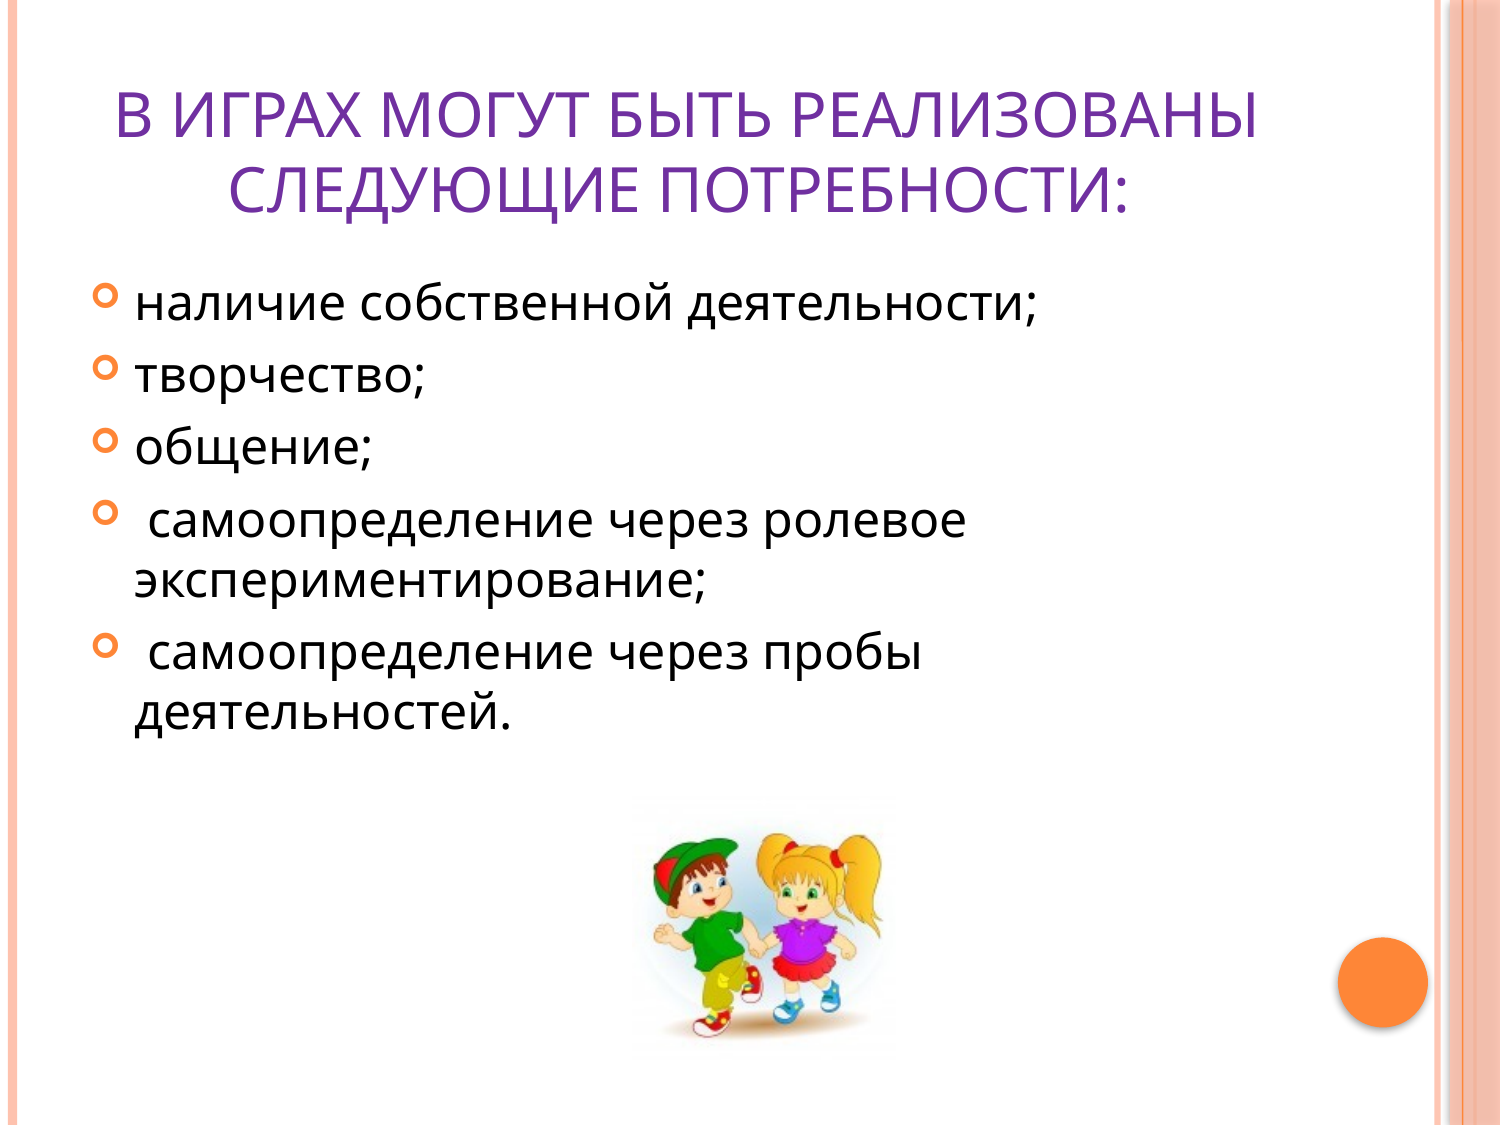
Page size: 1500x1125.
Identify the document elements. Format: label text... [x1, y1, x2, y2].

picture [632, 796, 896, 1060]
list наличие собственной деятельности; творчество; общение; самоопределение через ролевое экспериментирование; самоопределение через пробы деятельностей. [75, 262, 1300, 1062]
title В играх могут быть реализованы следующие потребности: [75, 45, 1300, 233]
